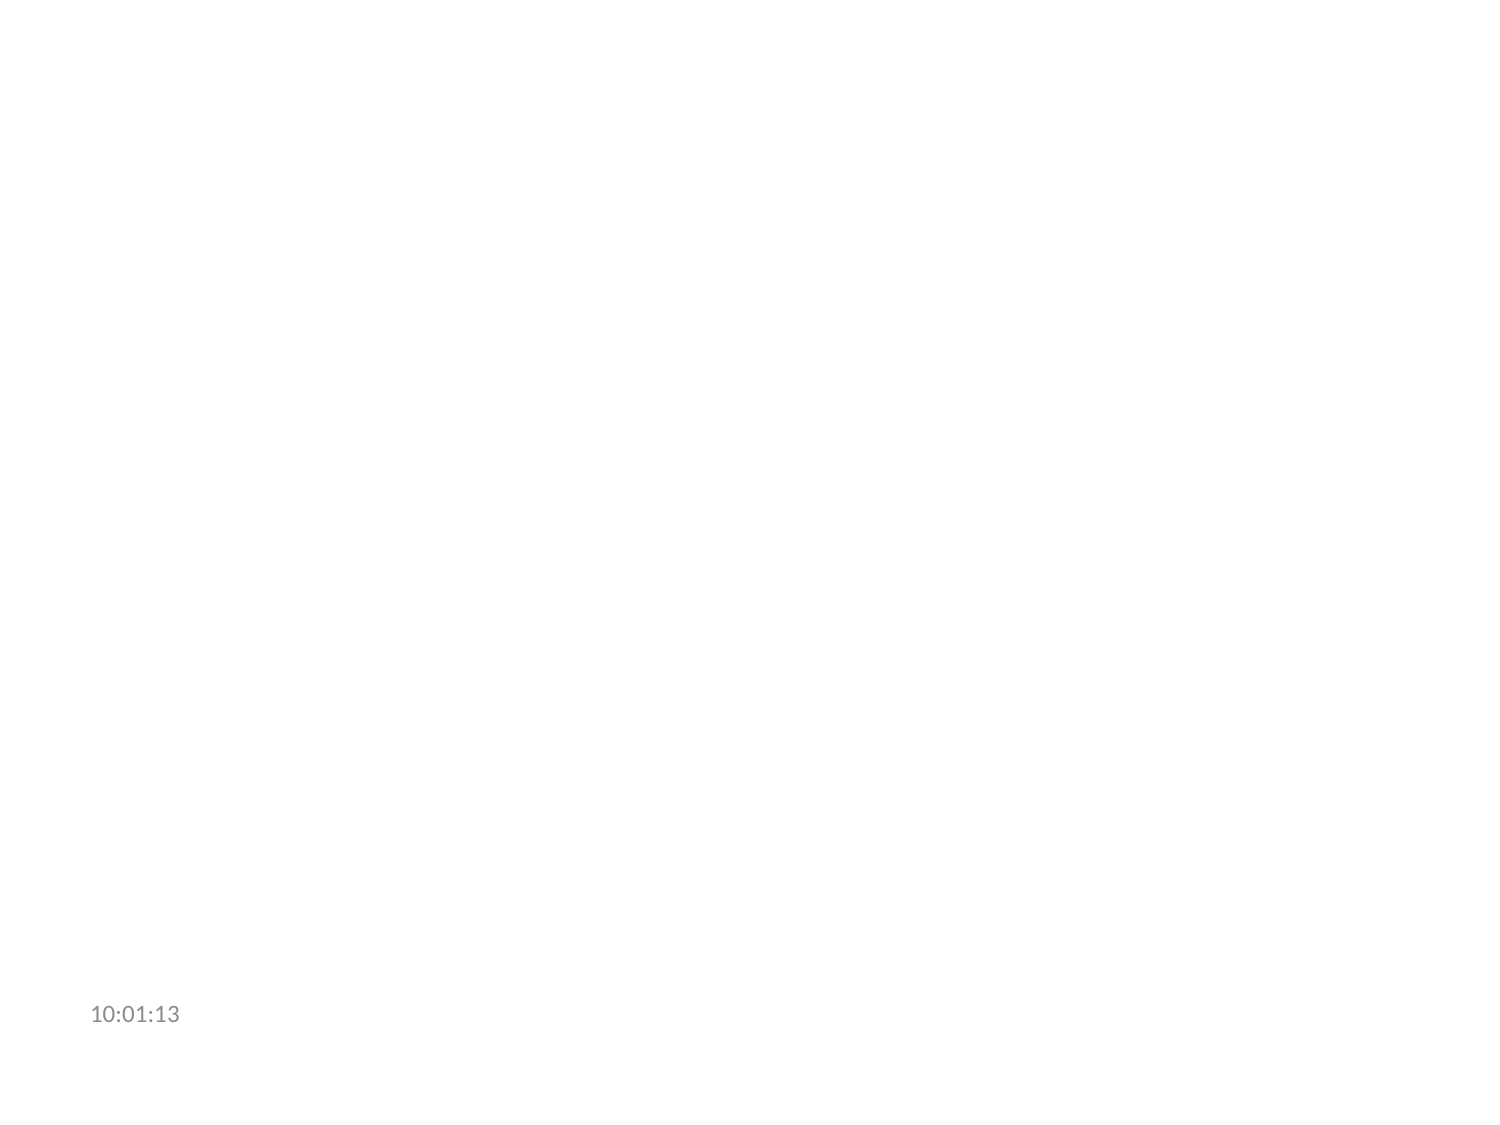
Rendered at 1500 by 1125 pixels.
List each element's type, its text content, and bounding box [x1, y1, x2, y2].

text_box 15:35:09 [75, 982, 425, 1043]
